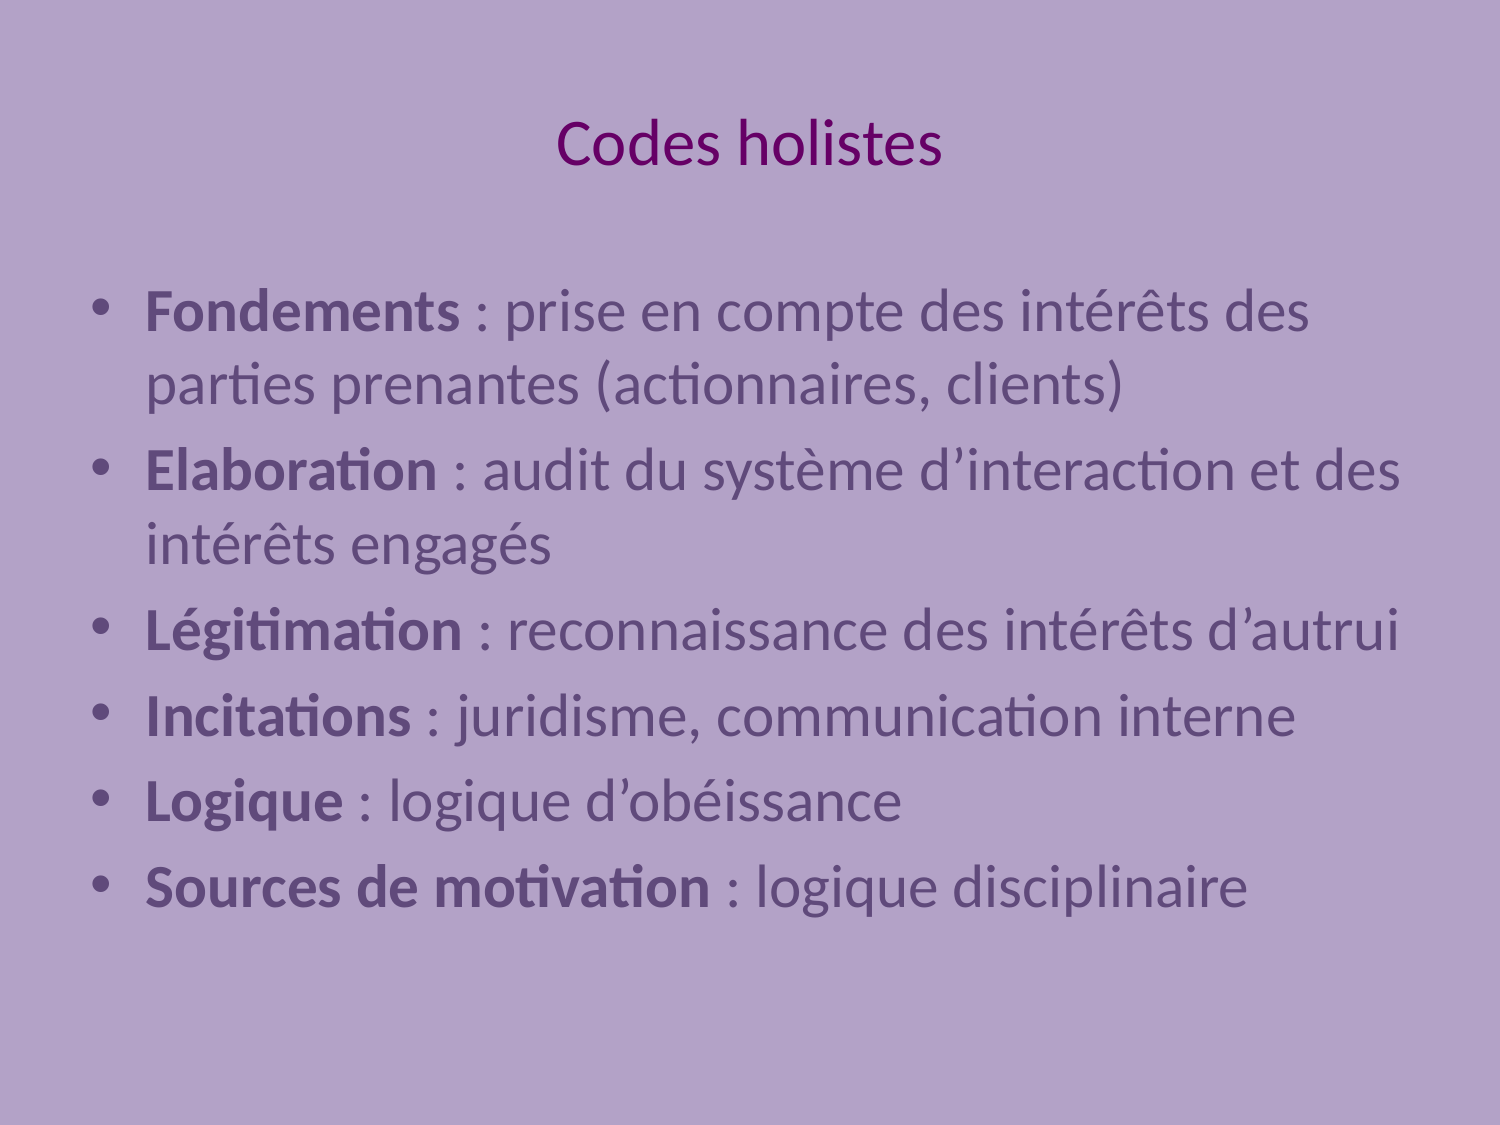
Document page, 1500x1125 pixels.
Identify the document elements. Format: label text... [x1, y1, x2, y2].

title Codes holistes [75, 45, 1425, 233]
list Fondements : prise en compte des intérêts des parties prenantes (actionnaires, clients) Elaboration : audit du système d’interaction et des intérêts engagés Légitimation : reconnaissance des intérêts d’autrui Incitations : juridisme, communication interne Logique : logique d’obéissance Sources de motivation : logique disciplinaire [75, 262, 1425, 1005]
